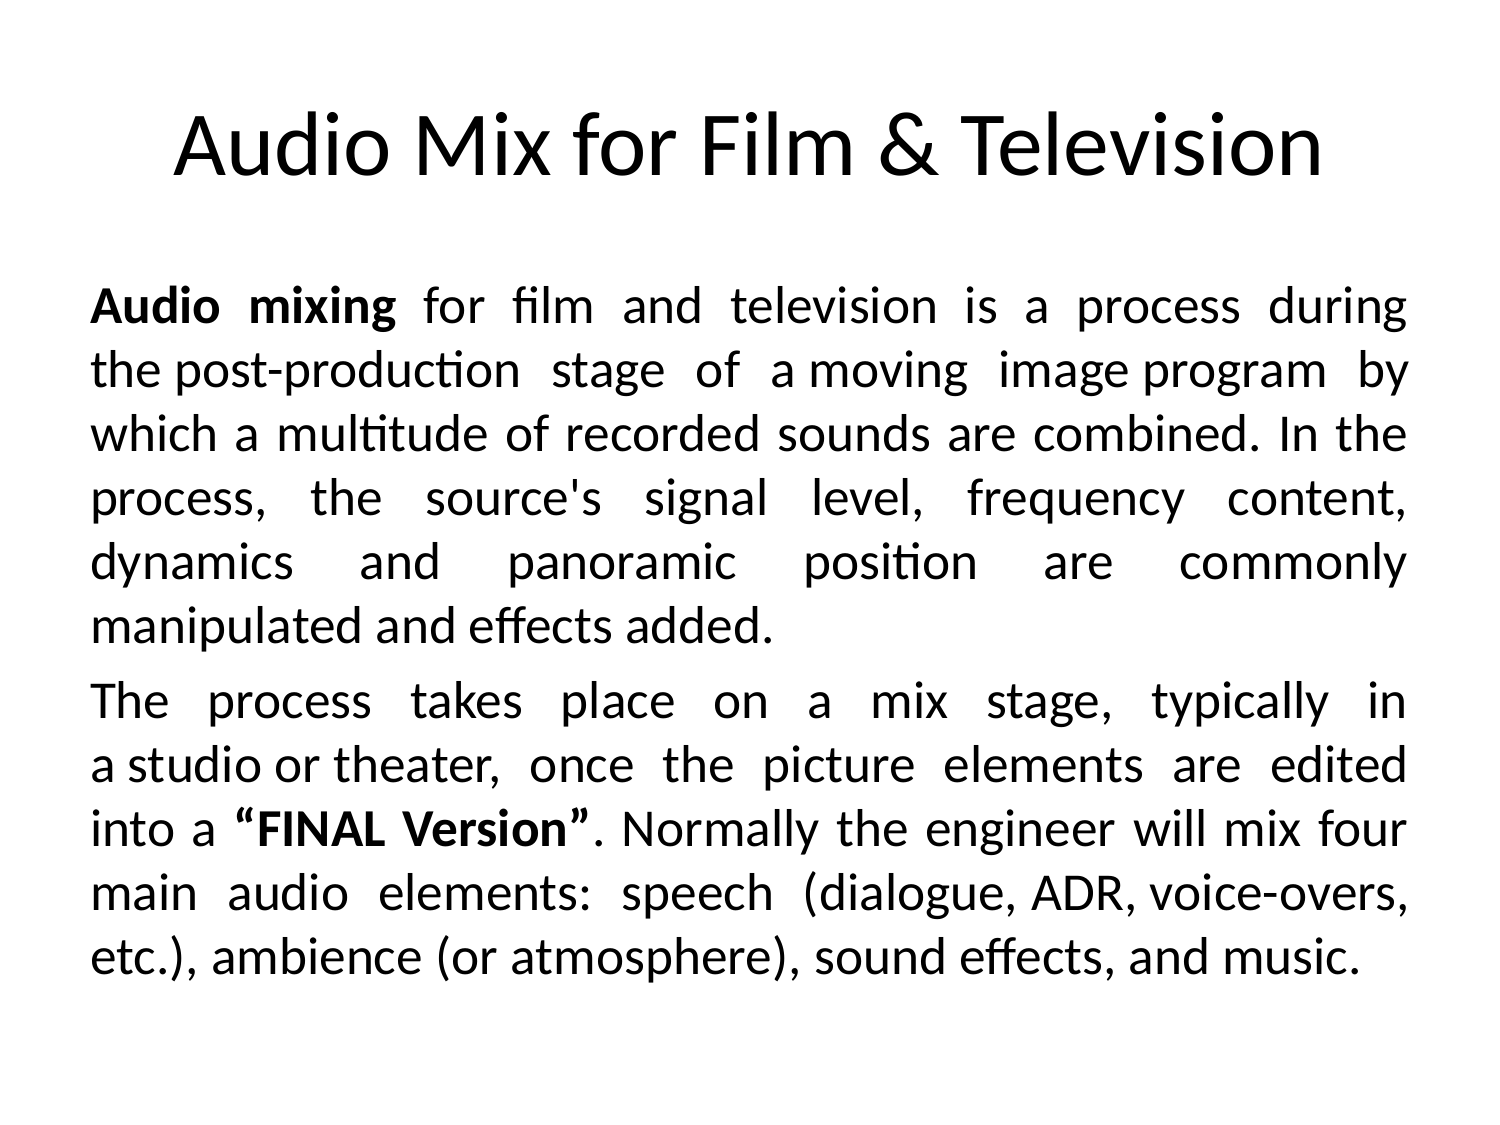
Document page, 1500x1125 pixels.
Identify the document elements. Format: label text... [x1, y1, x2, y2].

title Audio Mix for Film & Television [75, 45, 1425, 233]
list Audio mixing for film and television is a process during the post-production stage of a moving image program by which a multitude of recorded sounds are combined. In the process, the source's signal level, frequency content, dynamics and panoramic position are commonly manipulated and effects added. The process takes place on a mix stage, typically in a studio or theater, once the picture elements are edited into a “FINAL Version”. Normally the engineer will mix four main audio elements: speech (dialogue, ADR, voice-overs, etc.), ambience (or atmosphere), sound effects, and music. [75, 262, 1425, 1005]
